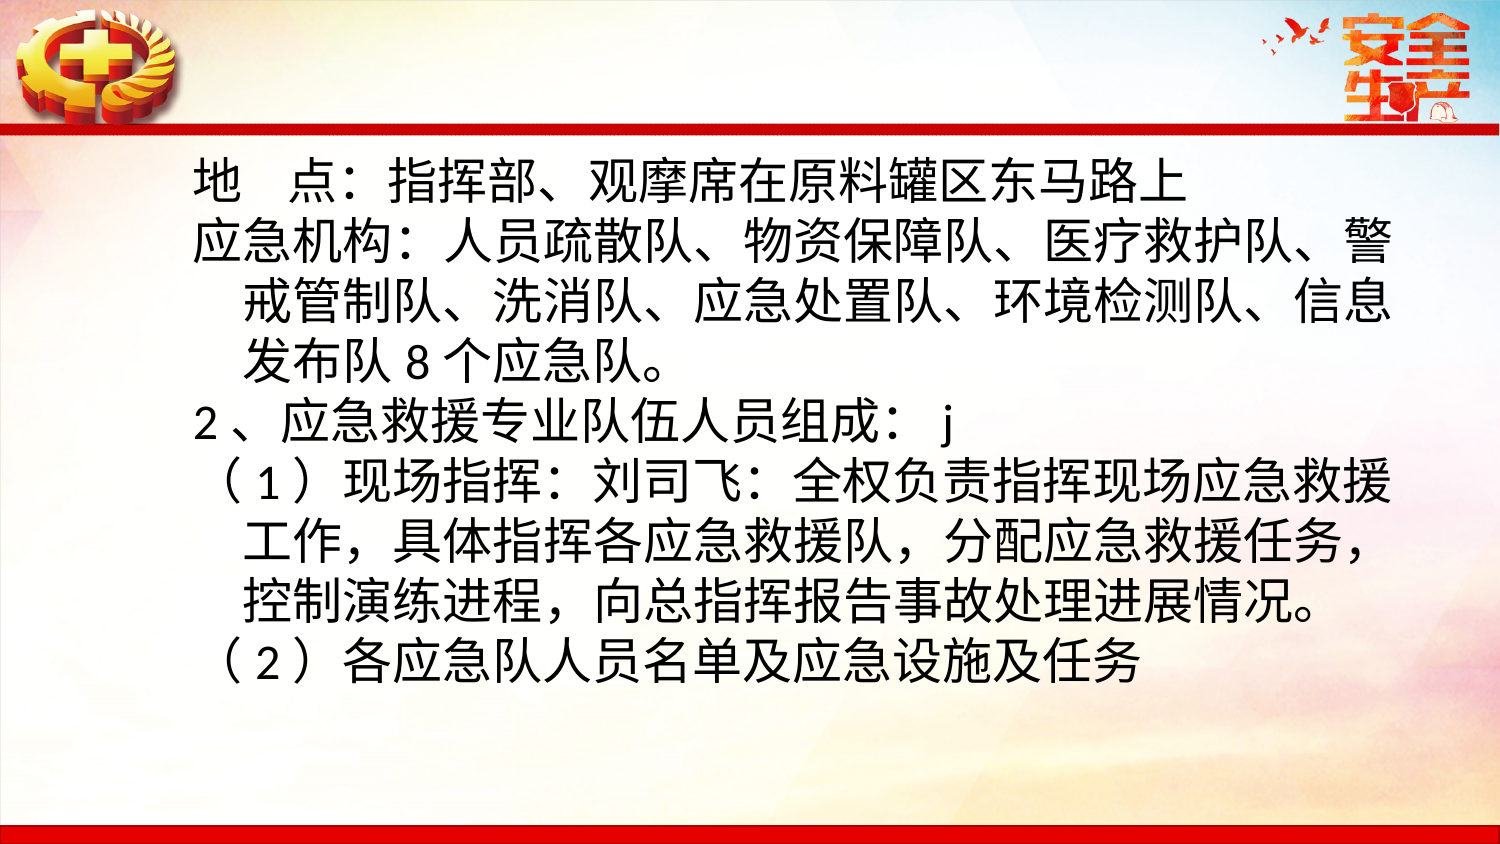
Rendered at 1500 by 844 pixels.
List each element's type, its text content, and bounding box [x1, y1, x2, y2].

picture [0, 136, 1500, 825]
picture [0, 0, 1500, 125]
text_box 地 点：指挥部、观摩席在原料罐区东马路上 应急机构：人员疏散队、物资保障队、医疗救护队、警戒管制队、洗消队、应急处置队、环境检测队、信息发布队8个应急队。 2、应急救援专业队伍人员组成：j （1）现场指挥：刘司飞：全权负责指挥现场应急救援工作，具体指挥各应急救援队，分配应急救援任务，控制演练进程，向总指挥报告事故处理进展情况。 （2）各应急队人员名单及应急设施及任务 [178, 141, 1433, 697]
